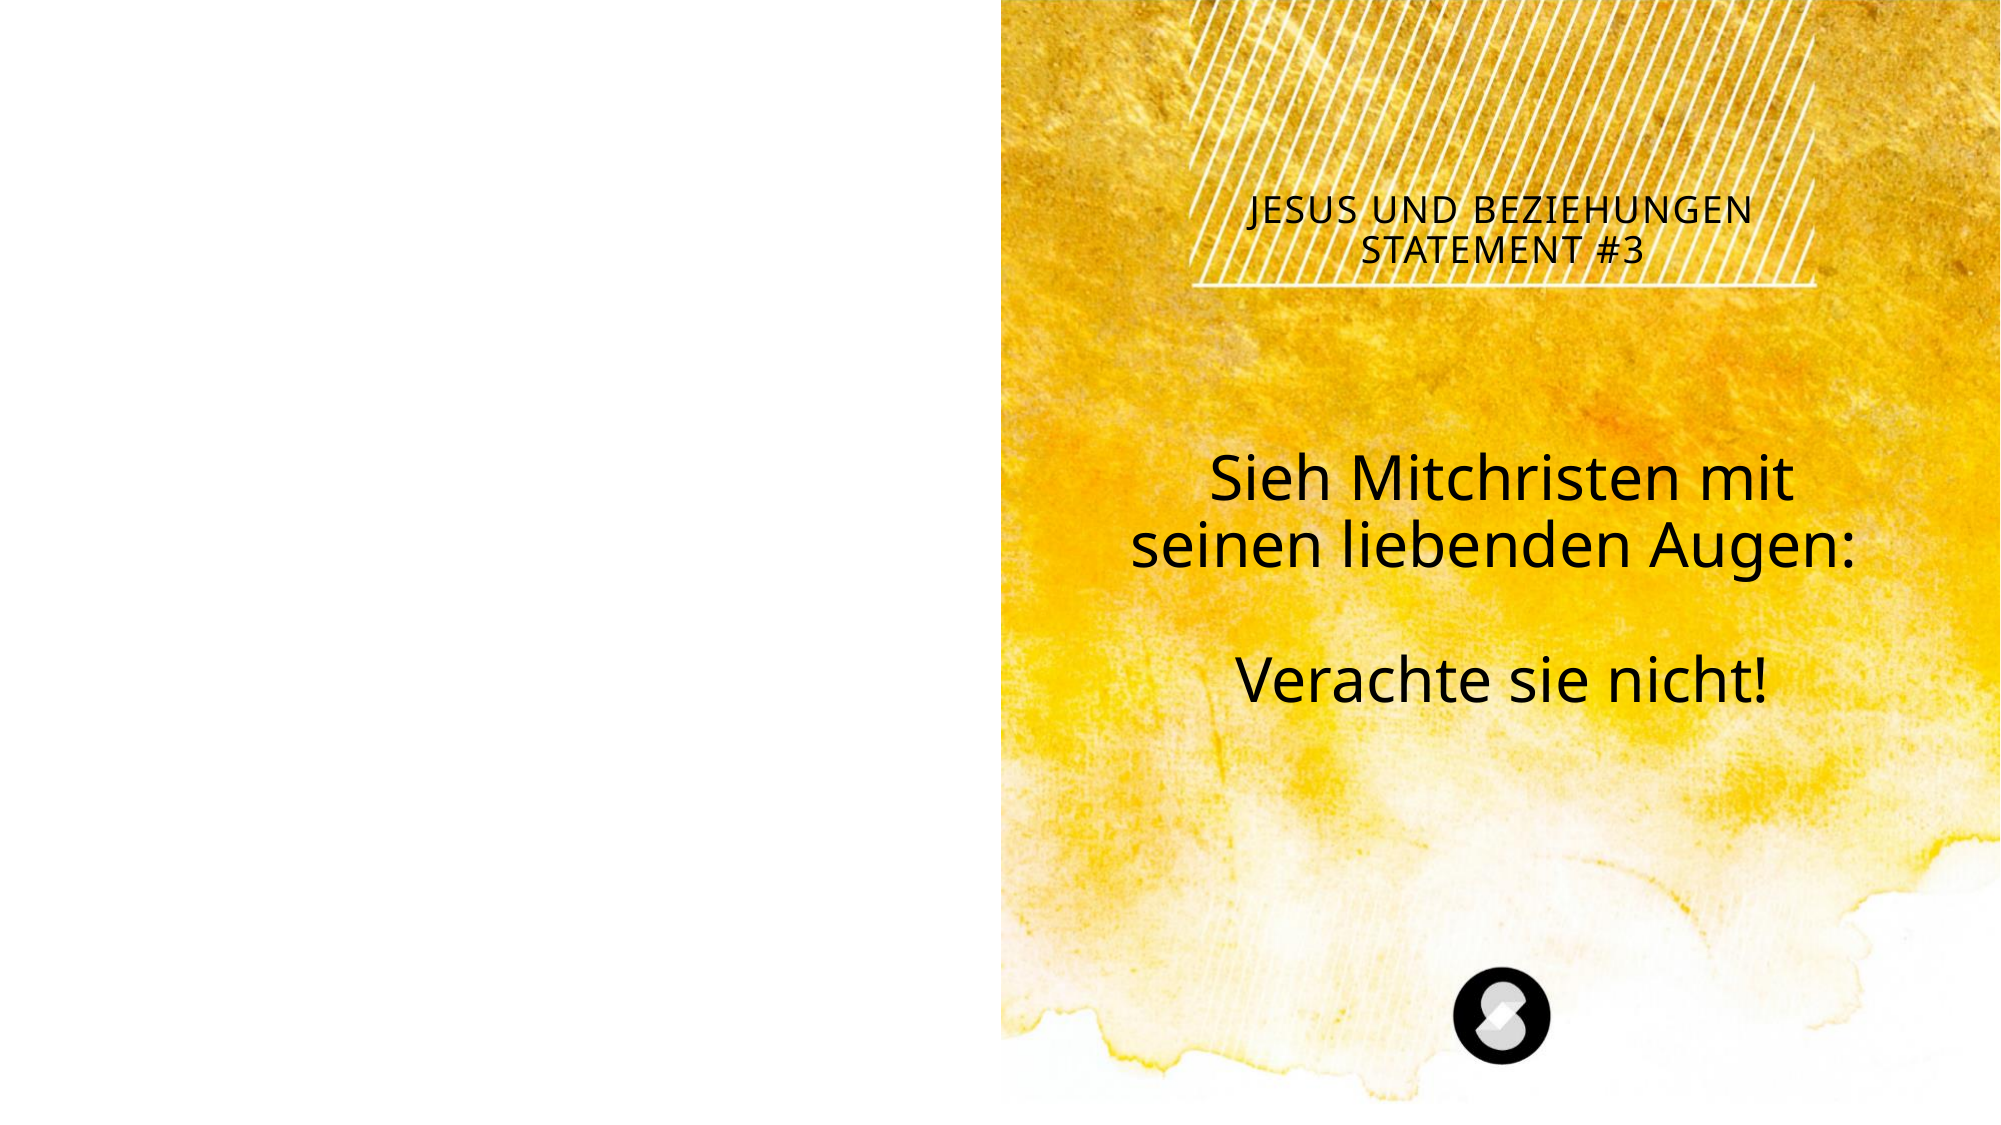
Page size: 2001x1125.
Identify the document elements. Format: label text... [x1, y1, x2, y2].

picture [1001, 0, 2001, 1125]
list Sieh Mitchristen mit seinen liebenden Augen: Verachte sie nicht! [1103, 320, 1903, 842]
list Jesus und Beziehungen Statement #3 [1103, 193, 1903, 269]
